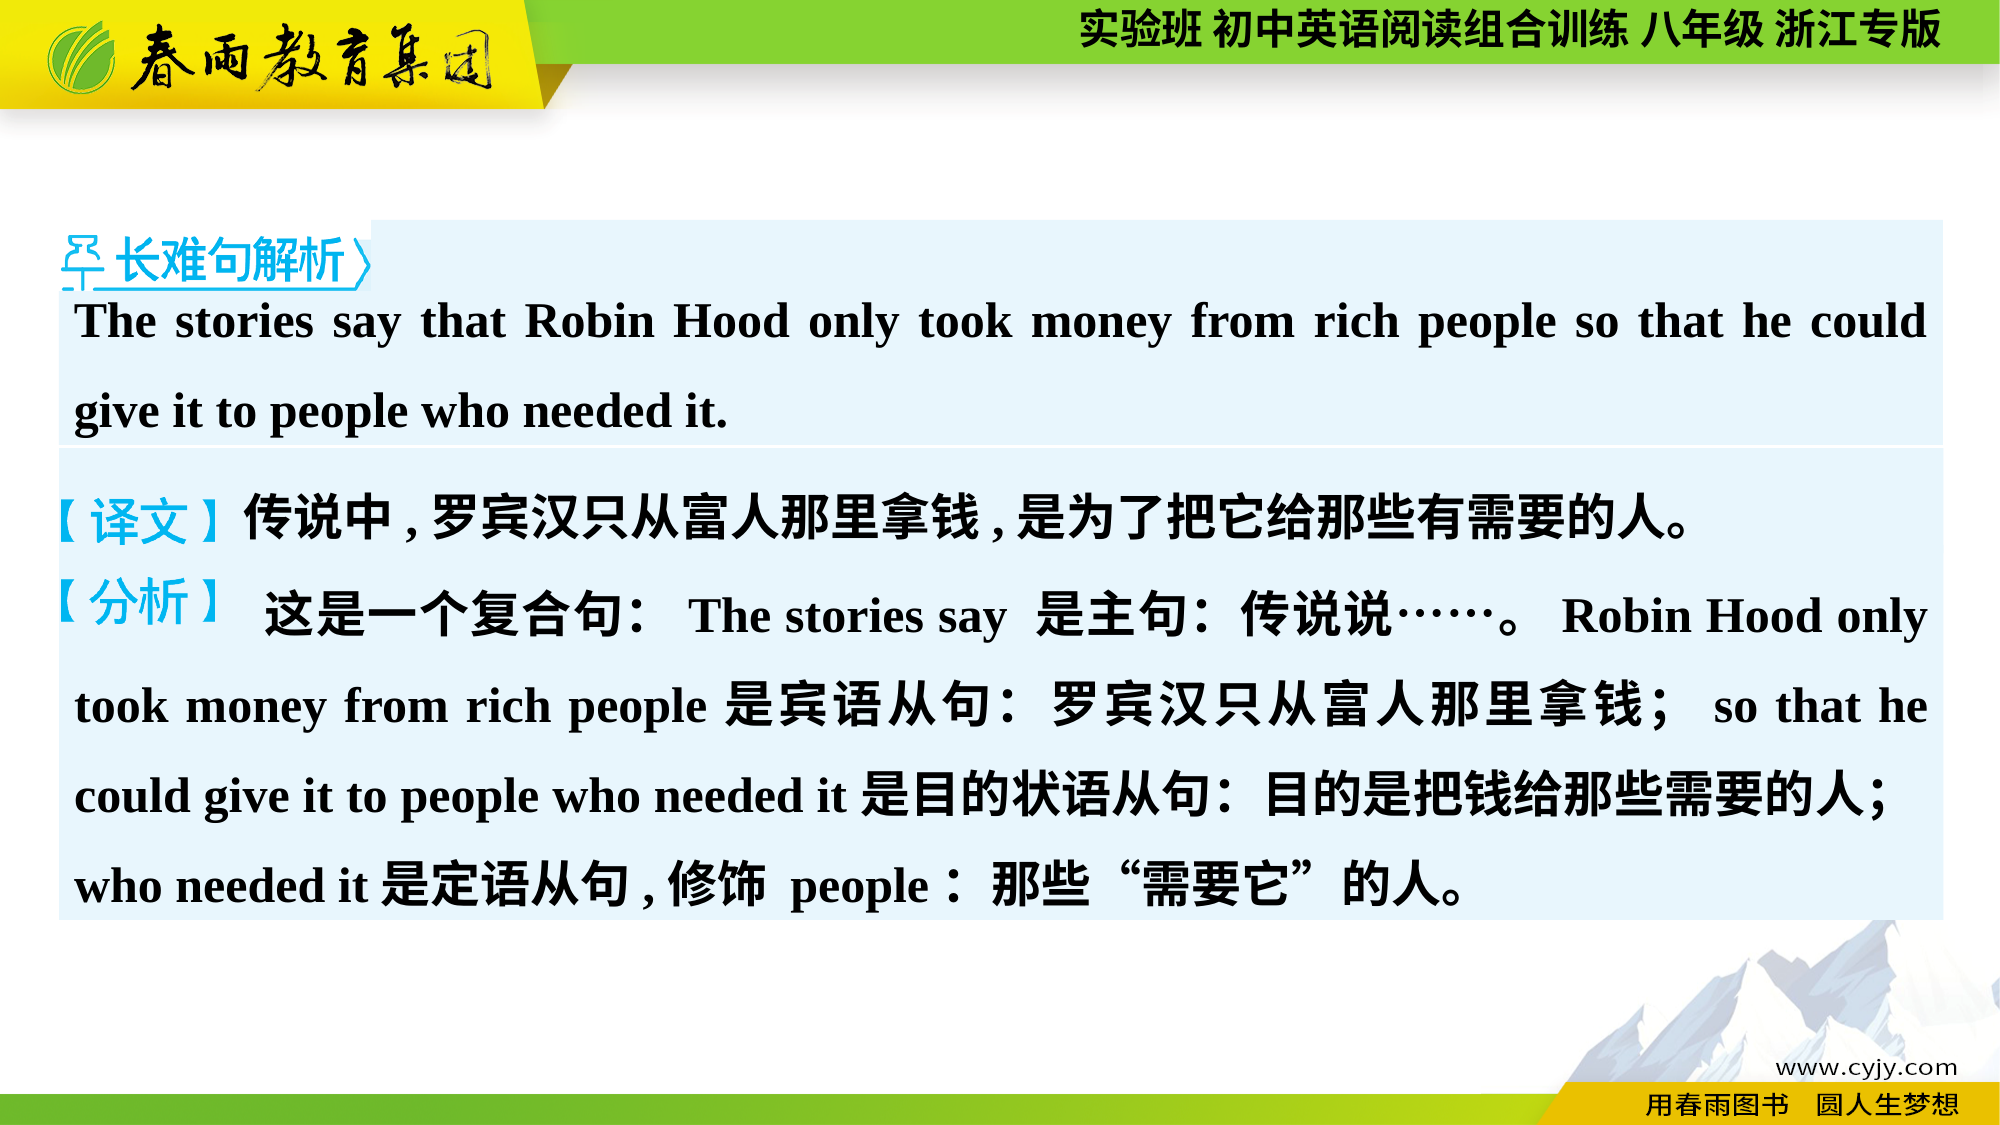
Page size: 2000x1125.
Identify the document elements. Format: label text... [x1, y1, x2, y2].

text_box 这是一个复合句：The stories say 是主句：传说说……。Robin Hood only took money from rich people是宾语从句：罗宾汉只从富人那里拿钱；so that he could give it to people who needed it是目的状语从句：目的是把钱给那些需要的人；who needed it是定语从句,修饰 people：那些“需要它”的人。 [59, 554, 1944, 920]
text_box The stories say that Robin Hood only took money from rich people so that he could give it to people who needed it. [58, 219, 1943, 445]
text_box 传说中,罗宾汉只从富人那里拿钱,是为了把它给那些有需要的人。 [59, 448, 1944, 554]
picture [0, 0, 2000, 1125]
